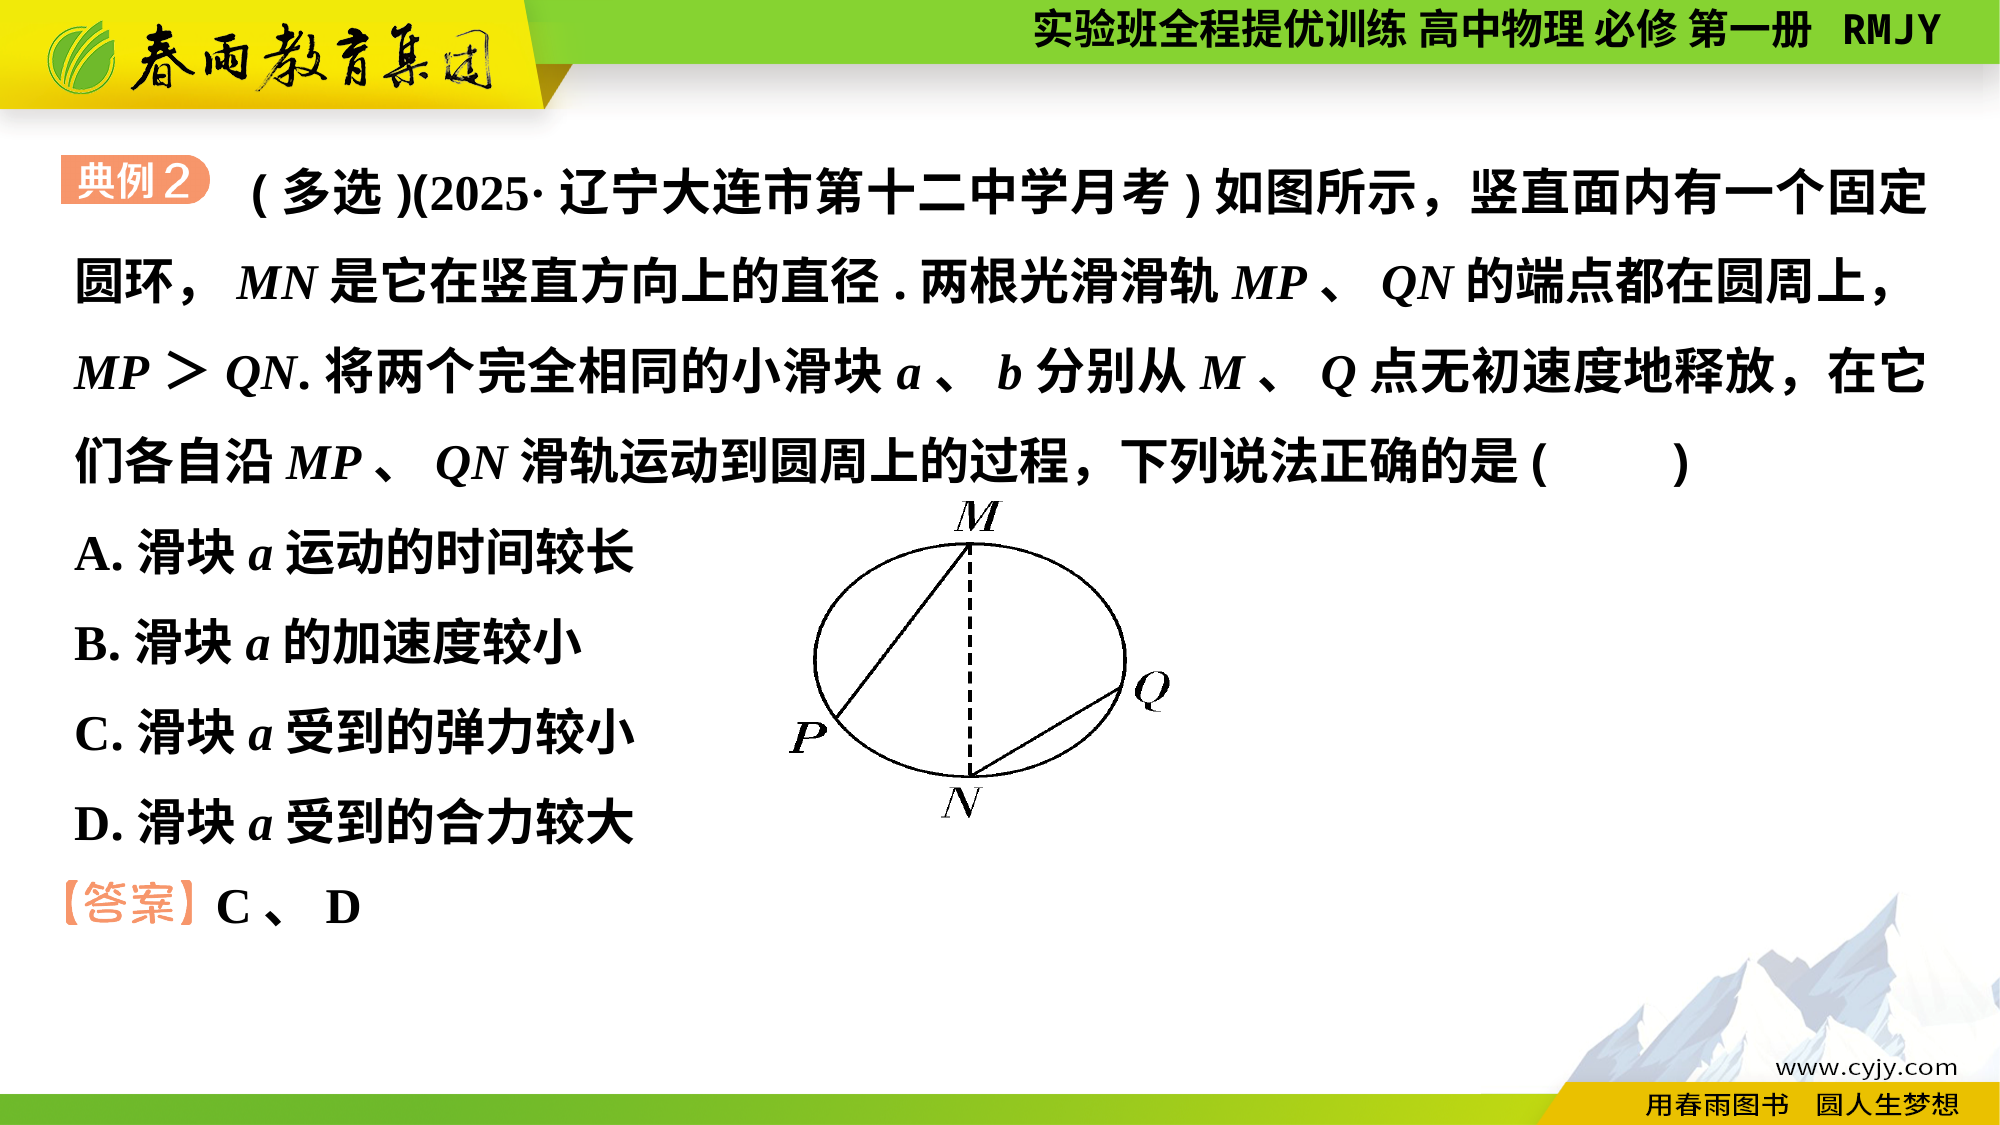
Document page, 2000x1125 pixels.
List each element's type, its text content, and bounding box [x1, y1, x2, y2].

list (多选)(2025·辽宁大连市第十二中学月考)如图所示，竖直面内有一个固定圆环，MN是它在竖直方向上的直径.两根光滑滑轨MP、QN的端点都在圆周上，MP＞QN.将两个完全相同的小滑块a、b分别从M、Q点无初速度地释放，在它们各自沿MP、QN滑轨运动到圆周上的过程，下列说法正确的是( ) A.滑块a运动的时间较长 B.滑块a的加速度较小 C.滑块a受到的弹力较小 D.滑块a受到的合力较大 [59, 122, 1944, 865]
text_box C、D [200, 866, 377, 942]
picture [0, 0, 2000, 1125]
